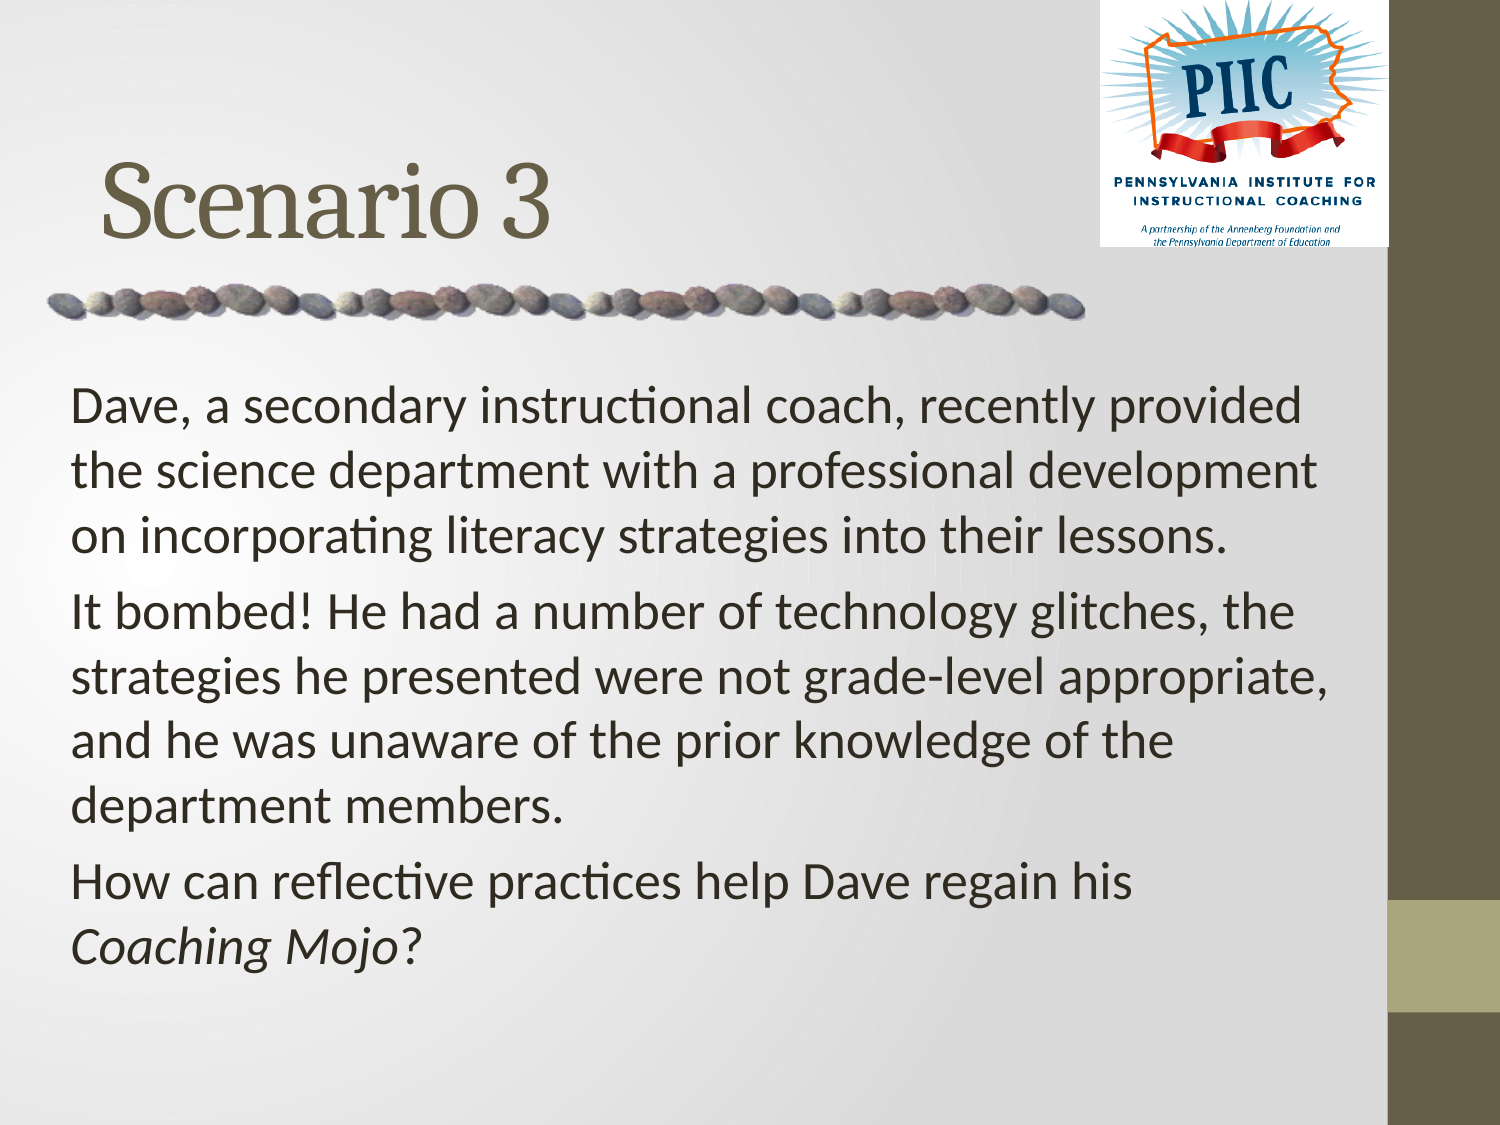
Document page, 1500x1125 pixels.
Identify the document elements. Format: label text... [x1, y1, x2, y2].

picture [36, 278, 1101, 327]
list Dave, a secondary instructional coach, recently provided the science department with a professional development on incorporating literacy strategies into their lessons. It bombed! He had a number of technology glitches, the strategies he presented were not grade-level appropriate, and he was unaware of the prior knowledge of the department members. How can reflective practices help Dave regain his Coaching Mojo? [37, 362, 1350, 1050]
picture [1099, 0, 1390, 248]
title Scenario 3 [87, 99, 1338, 288]
